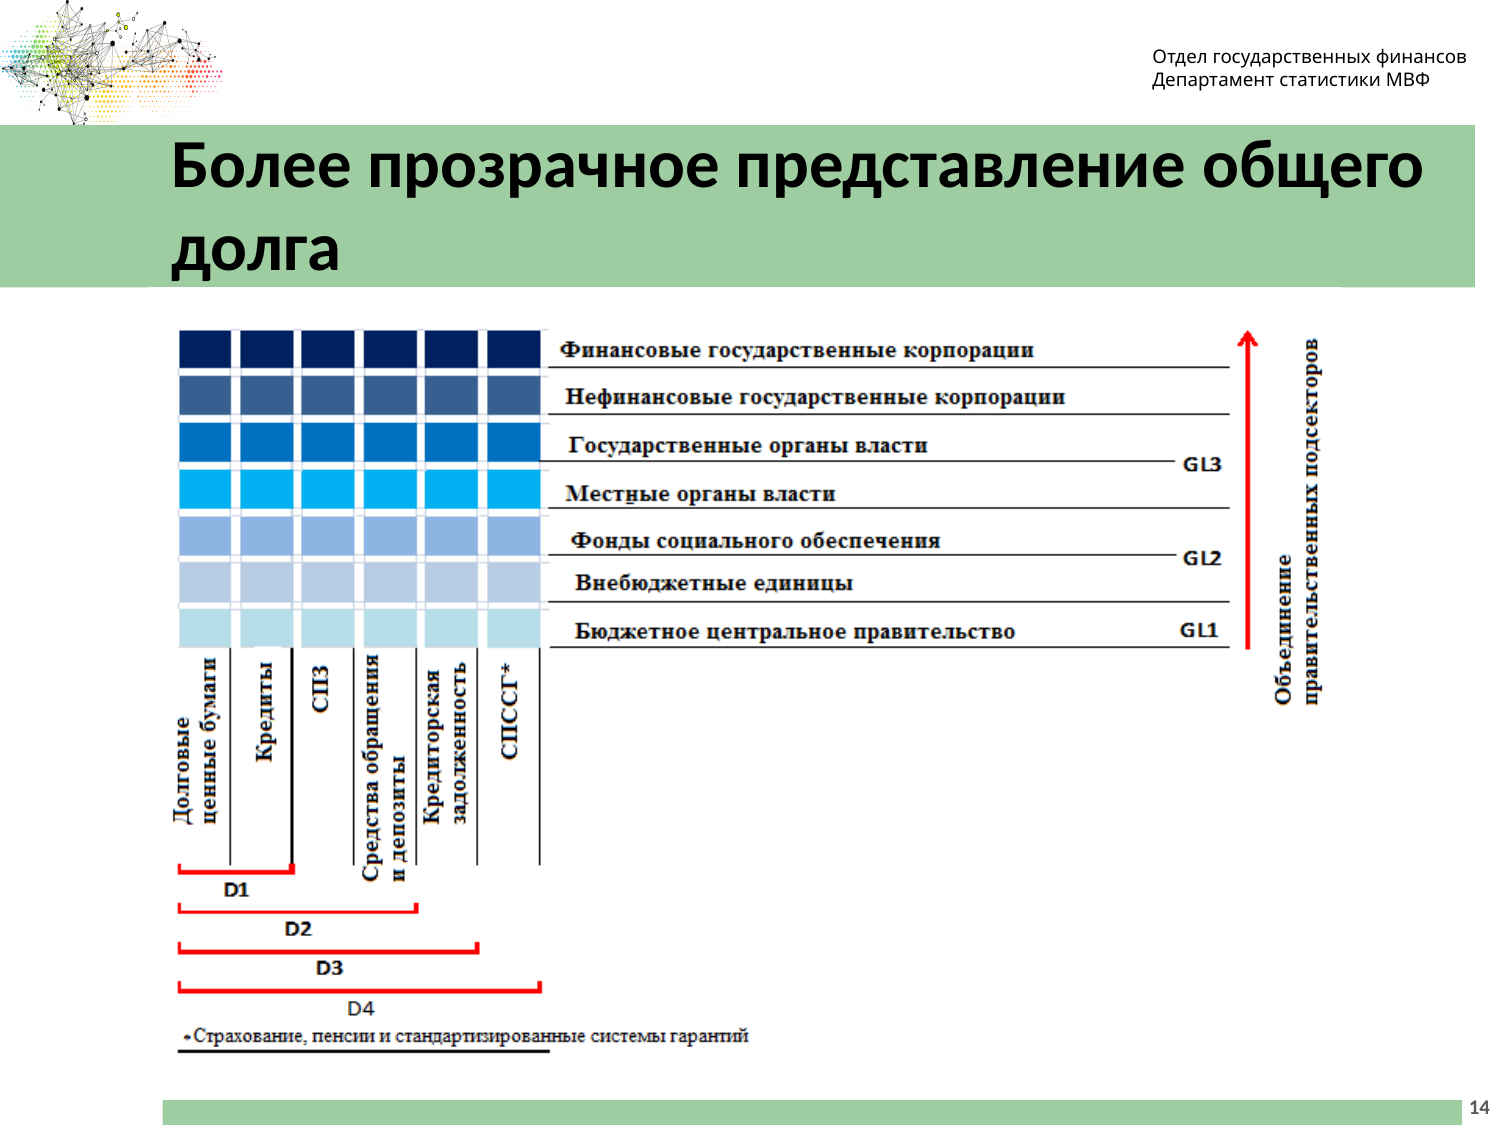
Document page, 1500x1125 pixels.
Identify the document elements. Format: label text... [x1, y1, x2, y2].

slide_number 14 [1441, 1074, 1500, 1125]
title Более прозрачное представление общего долга [0, 125, 1475, 288]
picture [149, 286, 1342, 1073]
text_box Отдел государственных финансов Департамент статистики МВФ [1137, 37, 1500, 98]
picture [0, 0, 225, 125]
